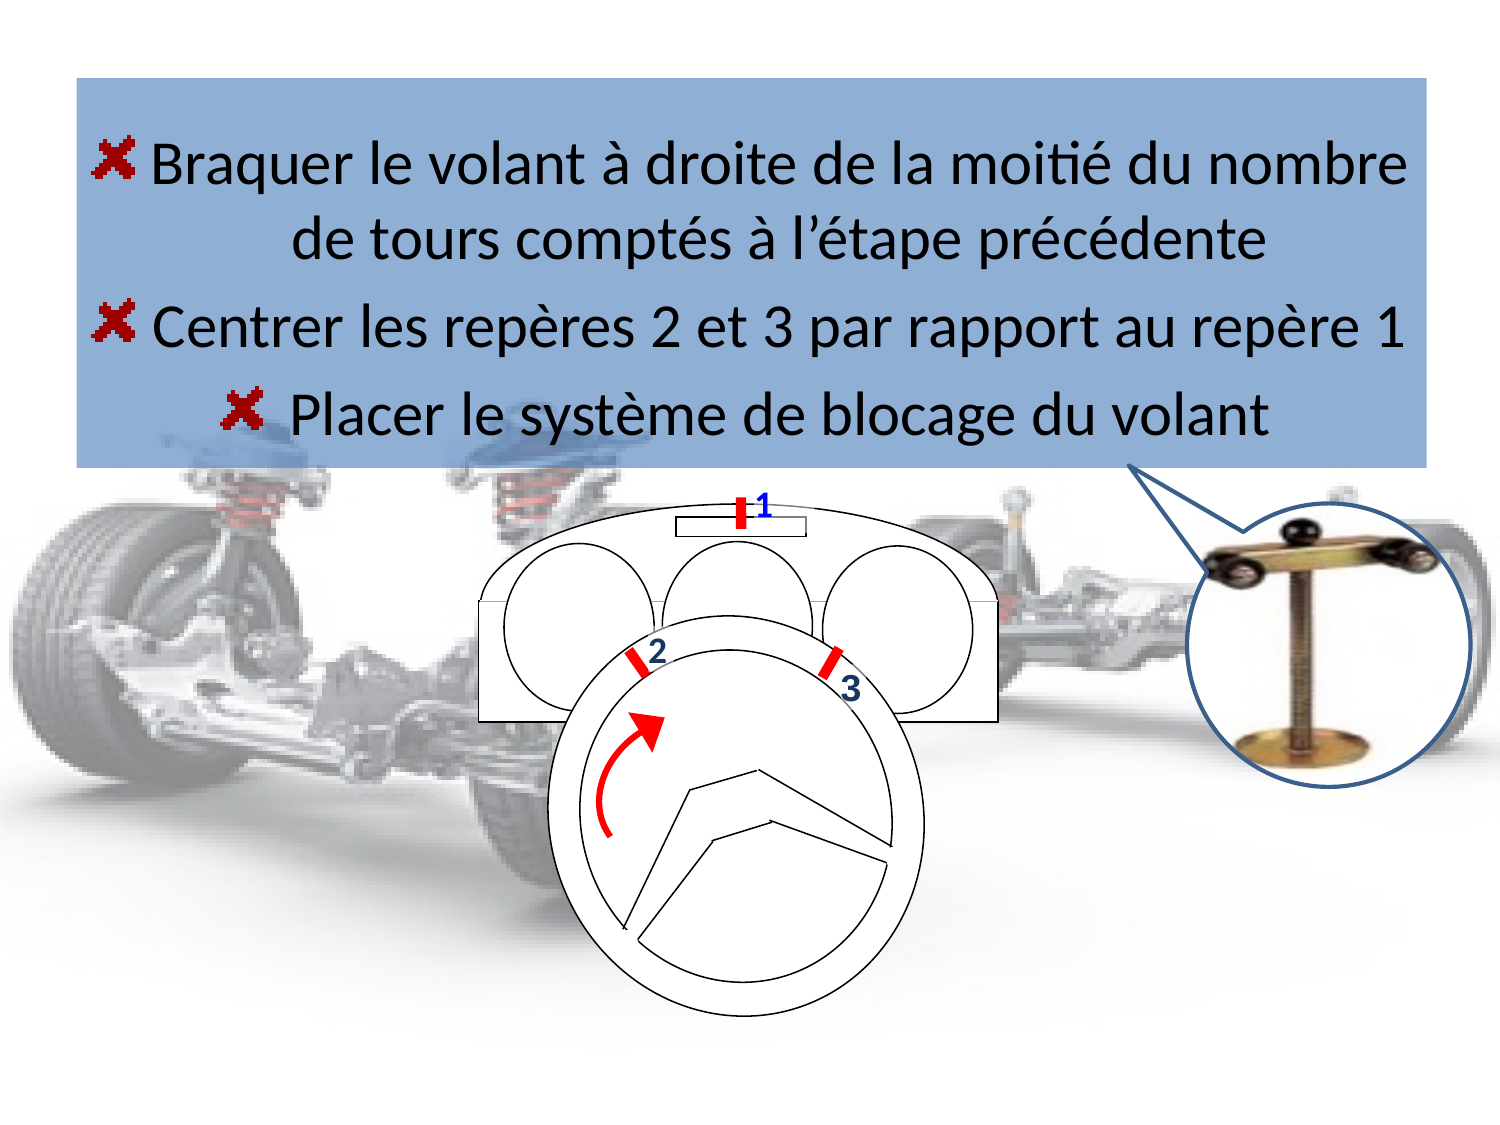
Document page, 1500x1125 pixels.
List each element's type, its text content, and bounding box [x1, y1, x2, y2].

list Braquer le volant à droite de la moitié du nombre de tours comptés à l’étape précédente Centrer les repères 2 et 3 par rapport au repère 1 Placer le système de blocage du volant [76, 78, 1427, 468]
picture [91, 298, 139, 346]
text_box [1126, 463, 1473, 790]
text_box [478, 479, 999, 1012]
picture [91, 135, 139, 183]
picture [220, 386, 267, 434]
